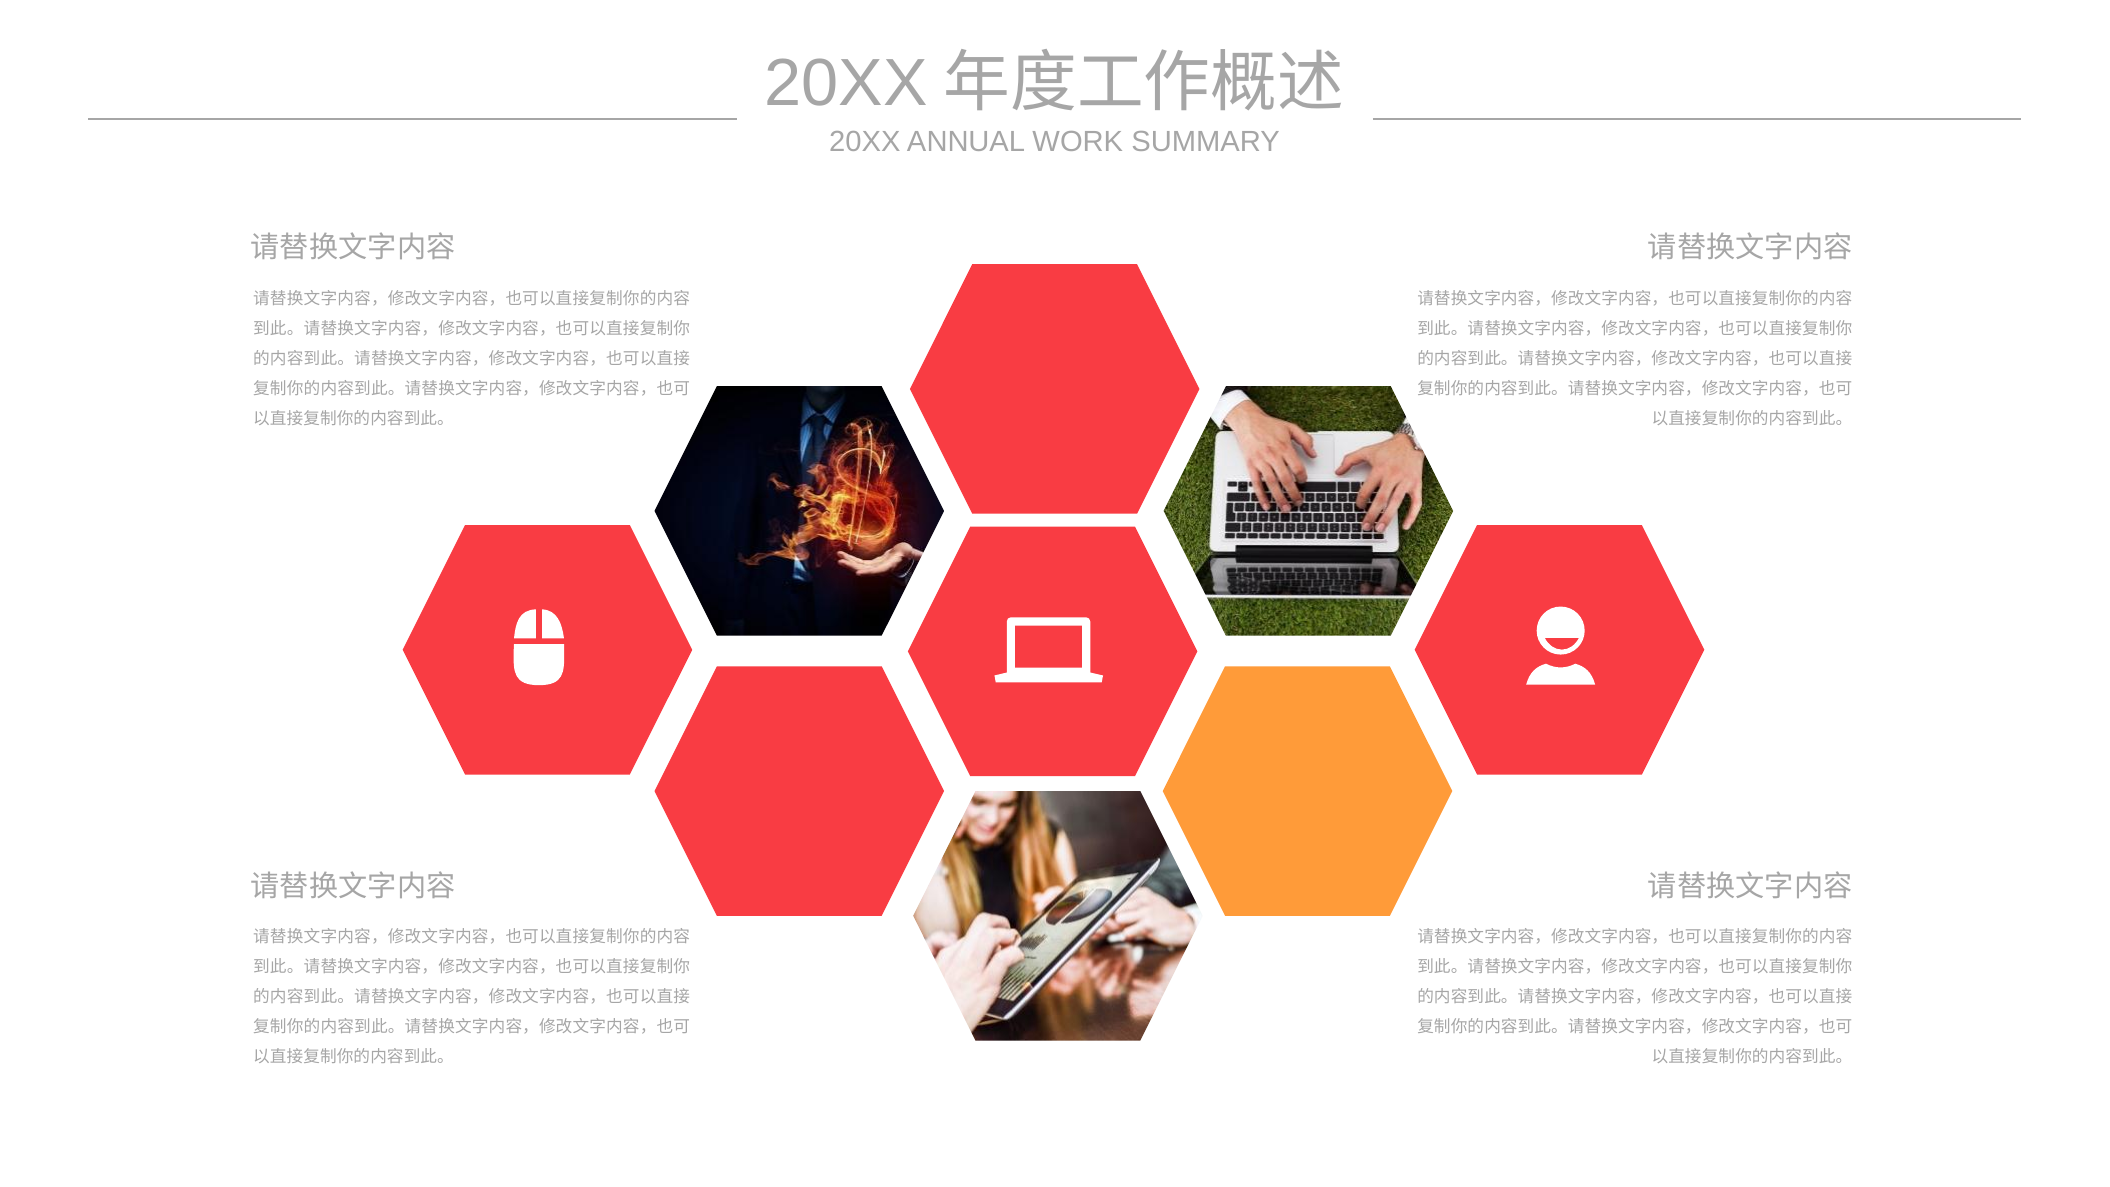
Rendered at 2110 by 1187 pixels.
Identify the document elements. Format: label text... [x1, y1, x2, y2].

text_box 请替换文字内容 [1573, 228, 1853, 264]
text_box [908, 263, 1201, 515]
text_box 请替换文字内容，修改文字内容，也可以直接复制你的内容到此。请替换文字内容，修改文字内容，也可以直接复制你的内容到此。请替换文字内容，修改文字内容，也可以直接复制你的内容到此。请替换文字内容，修改文字内容，也可以直接复制你的内容到此。 [253, 916, 691, 1067]
text_box 请替换文字内容，修改文字内容，也可以直接复制你的内容到此。请替换文字内容，修改文字内容，也可以直接复制你的内容到此。请替换文字内容，修改文字内容，也可以直接复制你的内容到此。请替换文字内容，修改文字内容，也可以直接复制你的内容到此。 [1415, 278, 1853, 428]
text_box 20XX ANNUAL WORK SUMMARY [824, 122, 1285, 158]
text_box 请替换文字内容 [250, 228, 531, 264]
text_box [1162, 385, 1455, 524]
text_box [653, 777, 946, 917]
text_box 请替换文字内容 [1573, 866, 1853, 902]
text_box 请替换文字内容，修改文字内容，也可以直接复制你的内容到此。请替换文字内容，修改文字内容，也可以直接复制你的内容到此。请替换文字内容，修改文字内容，也可以直接复制你的内容到此。请替换文字内容，修改文字内容，也可以直接复制你的内容到此。 [1415, 916, 1853, 1067]
text_box [653, 385, 946, 524]
text_box 请替换文字内容，修改文字内容，也可以直接复制你的内容到此。请替换文字内容，修改文字内容，也可以直接复制你的内容到此。请替换文字内容，修改文字内容，也可以直接复制你的内容到此。请替换文字内容，修改文字内容，也可以直接复制你的内容到此。 [253, 278, 691, 428]
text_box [402, 524, 1705, 777]
text_box [1161, 777, 1454, 917]
text_box 请替换文字内容 [250, 866, 531, 902]
text_box 20XX年度工作概述 [730, 38, 1379, 119]
text_box [912, 790, 1204, 1042]
